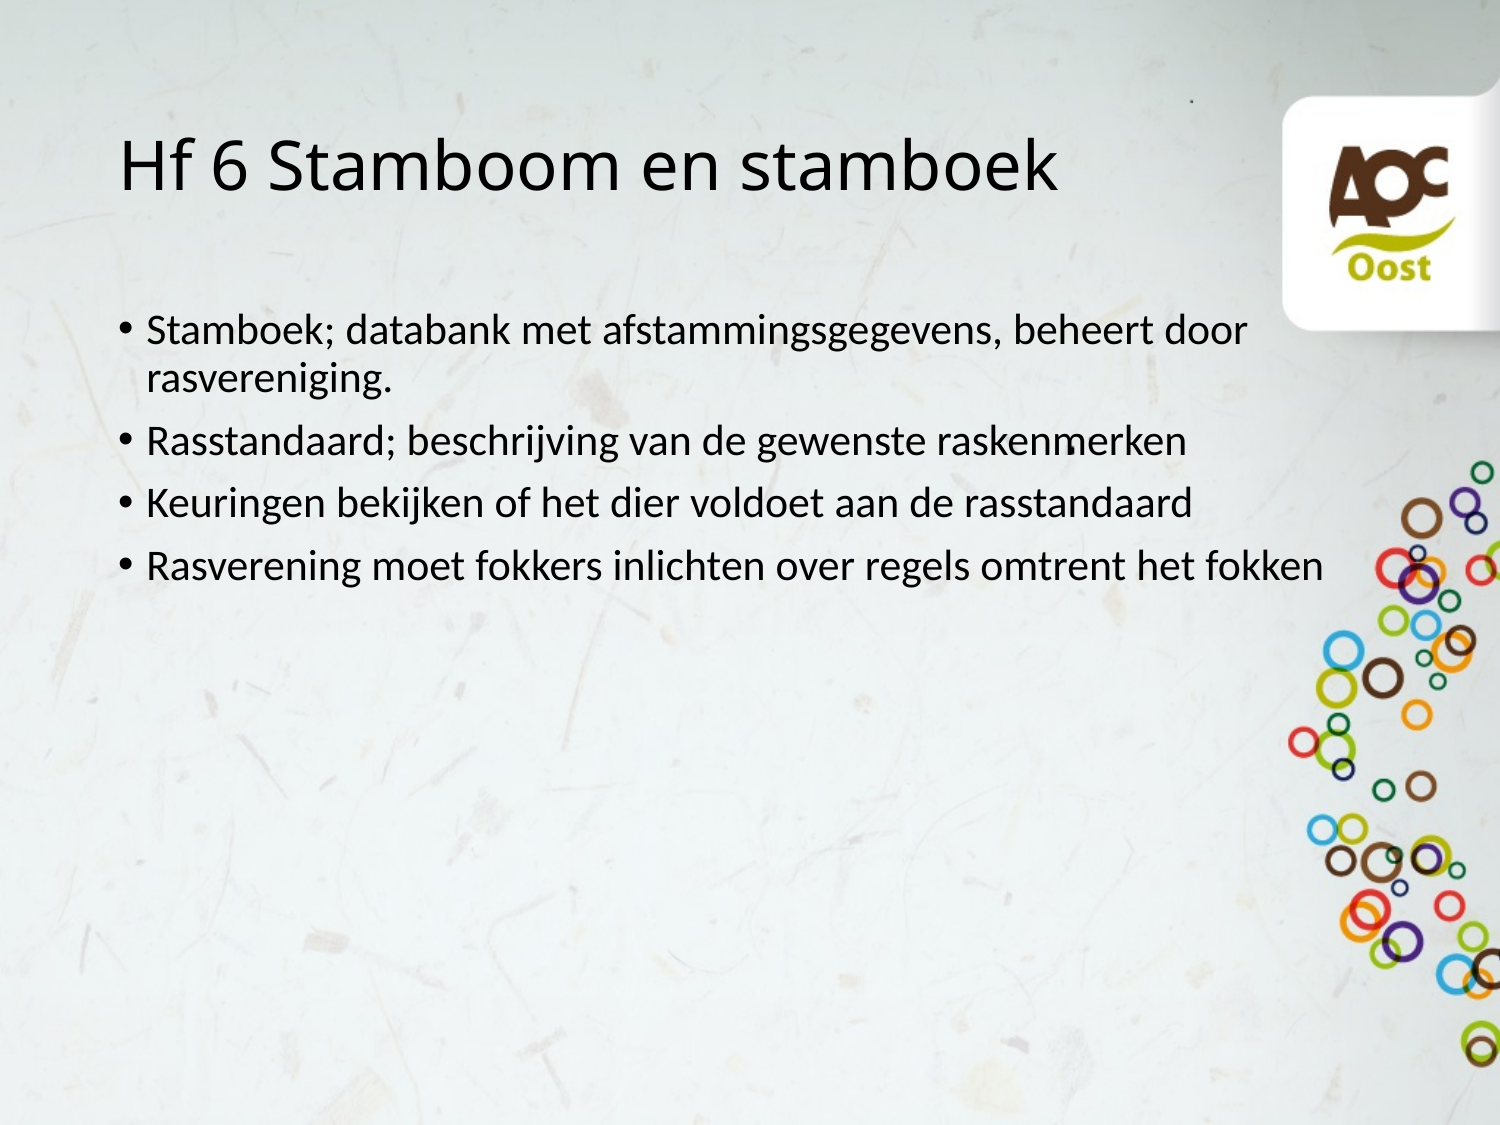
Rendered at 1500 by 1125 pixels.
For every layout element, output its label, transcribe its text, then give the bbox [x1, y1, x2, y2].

title Hf 6 Stamboom en stamboek [103, 59, 1397, 278]
list Stamboek; databank met afstammingsgegevens, beheert door rasvereniging. Rasstandaard; beschrijving van de gewenste raskenmerken Keuringen bekijken of het dier voldoet aan de rasstandaard Rasverening moet fokkers inlichten over regels omtrent het fokken [103, 299, 1397, 1014]
picture [0, 0, 1500, 1125]
